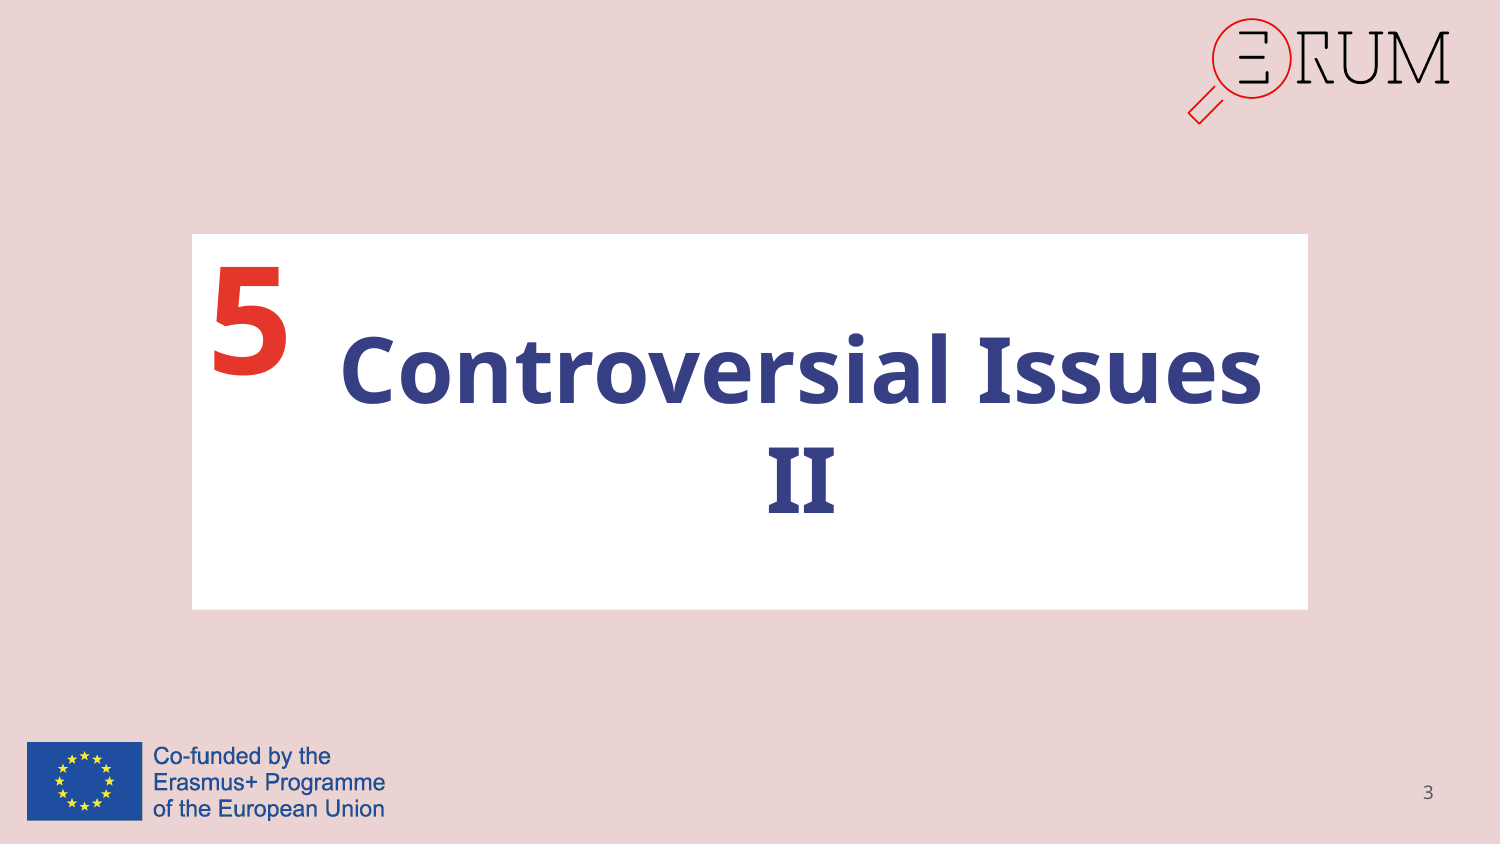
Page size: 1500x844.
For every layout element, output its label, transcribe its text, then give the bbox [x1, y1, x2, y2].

picture [27, 742, 385, 821]
picture [1136, 0, 1500, 137]
title Controversial Issues II [192, 234, 1308, 610]
slide_number 3 [1358, 761, 1449, 826]
text_box 5 [192, 209, 411, 420]
